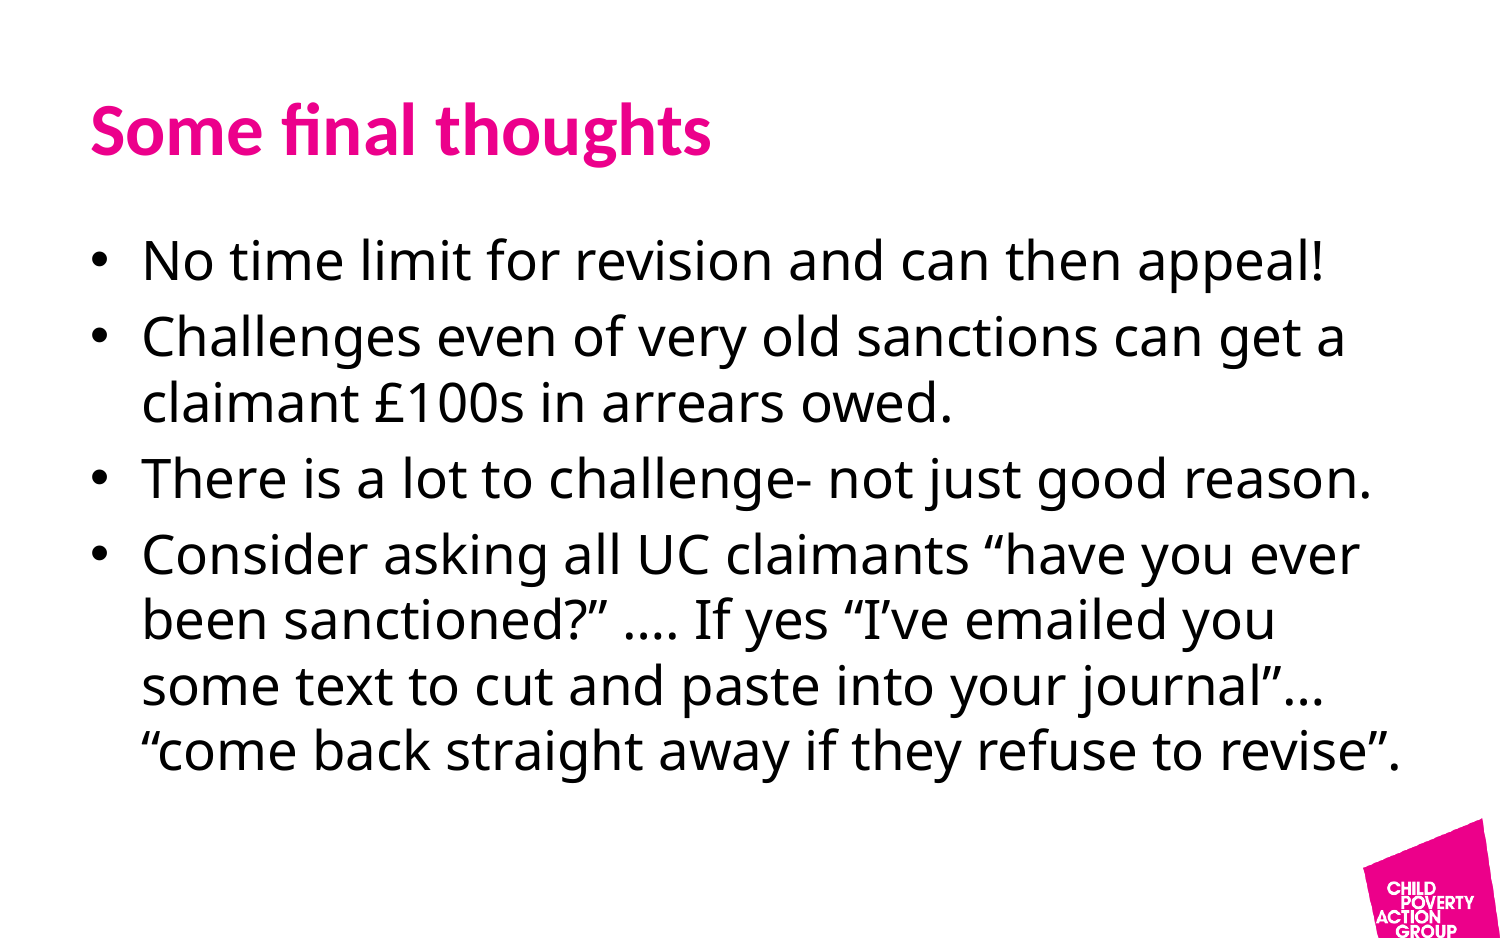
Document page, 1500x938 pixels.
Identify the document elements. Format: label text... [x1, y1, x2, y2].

list No time limit for revision and can then appeal! Challenges even of very old sanctions can get a claimant £100s in arrears owed. There is a lot to challenge- not just good reason. Consider asking all UC claimants “have you ever been sanctioned?” …. If yes “I’ve emailed you some text to cut and paste into your journal”… “come back straight away if they refuse to revise”. [75, 218, 1425, 838]
title Some final thoughts [75, 46, 1425, 203]
picture [1363, 818, 1500, 938]
